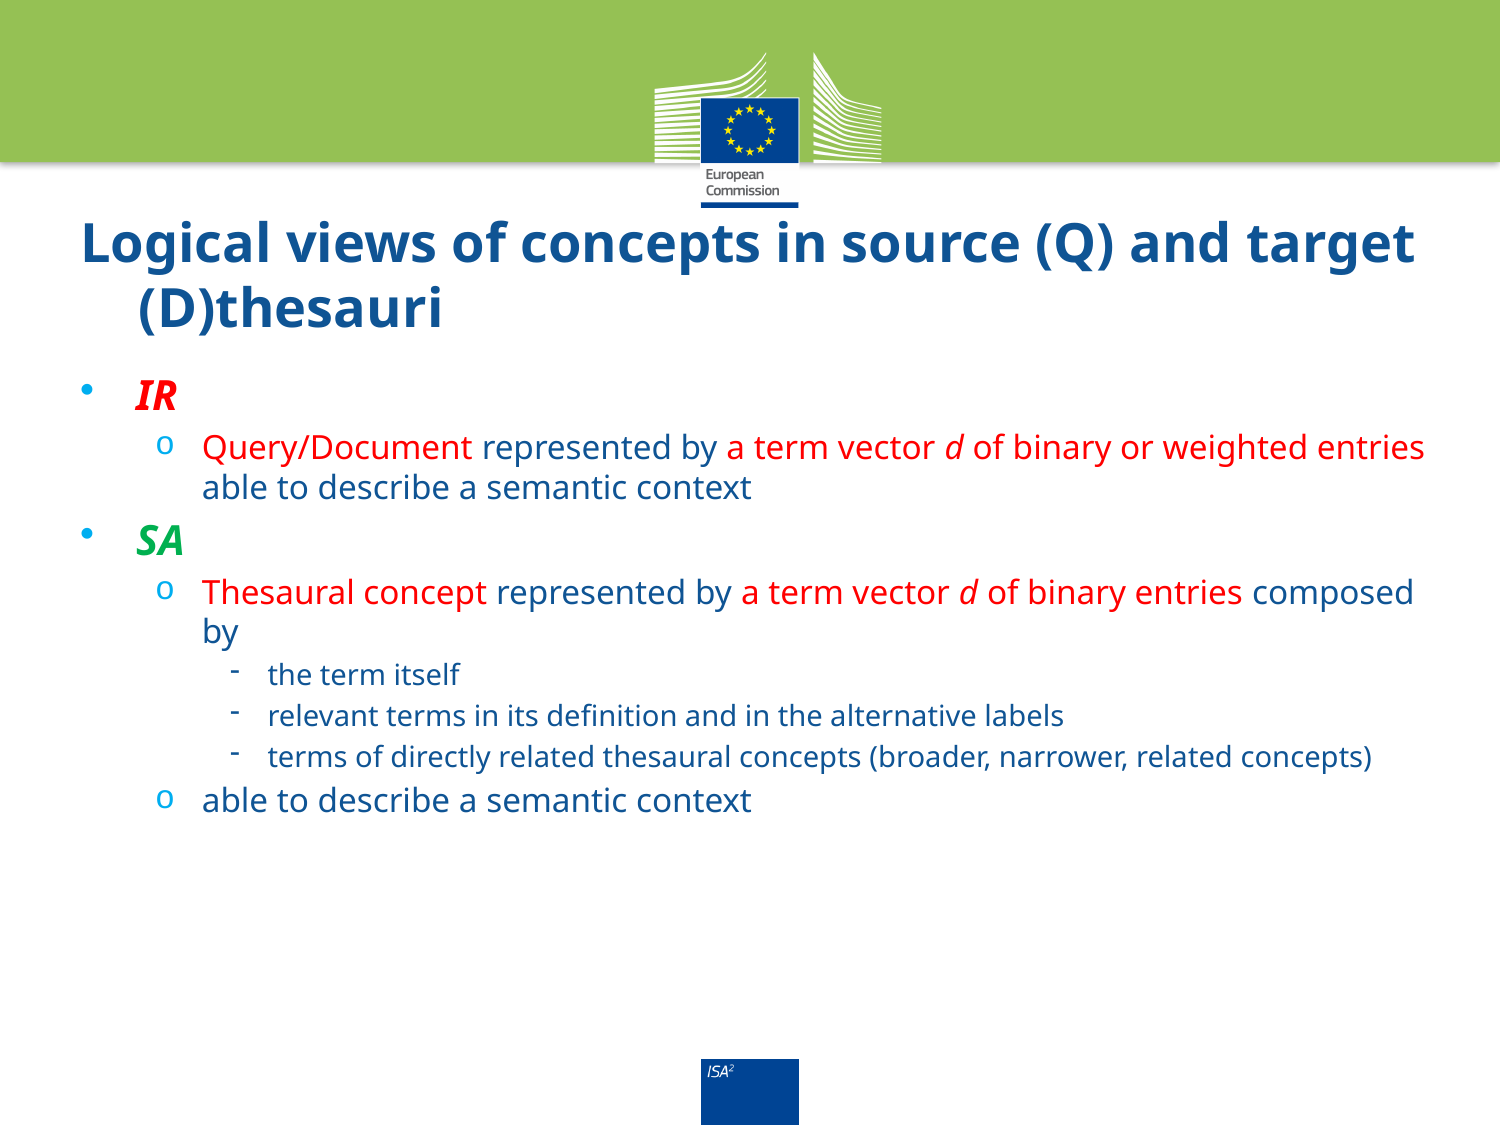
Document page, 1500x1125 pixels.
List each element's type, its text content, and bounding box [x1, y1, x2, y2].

title Logical views of concepts in source (Q) and target (D)thesauri [64, 196, 1436, 351]
picture [607, 7, 892, 196]
picture [701, 1059, 799, 1125]
list IR Query/Document represented by a term vector d of binary or weighted entries able to describe a semantic context SA Thesaural concept represented by a term vector d of binary entries composed by the term itself relevant terms in its definition and in the alternative labels terms of directly related thesaural concepts (broader, narrower, related concepts) able to describe a semantic context [64, 361, 1461, 941]
